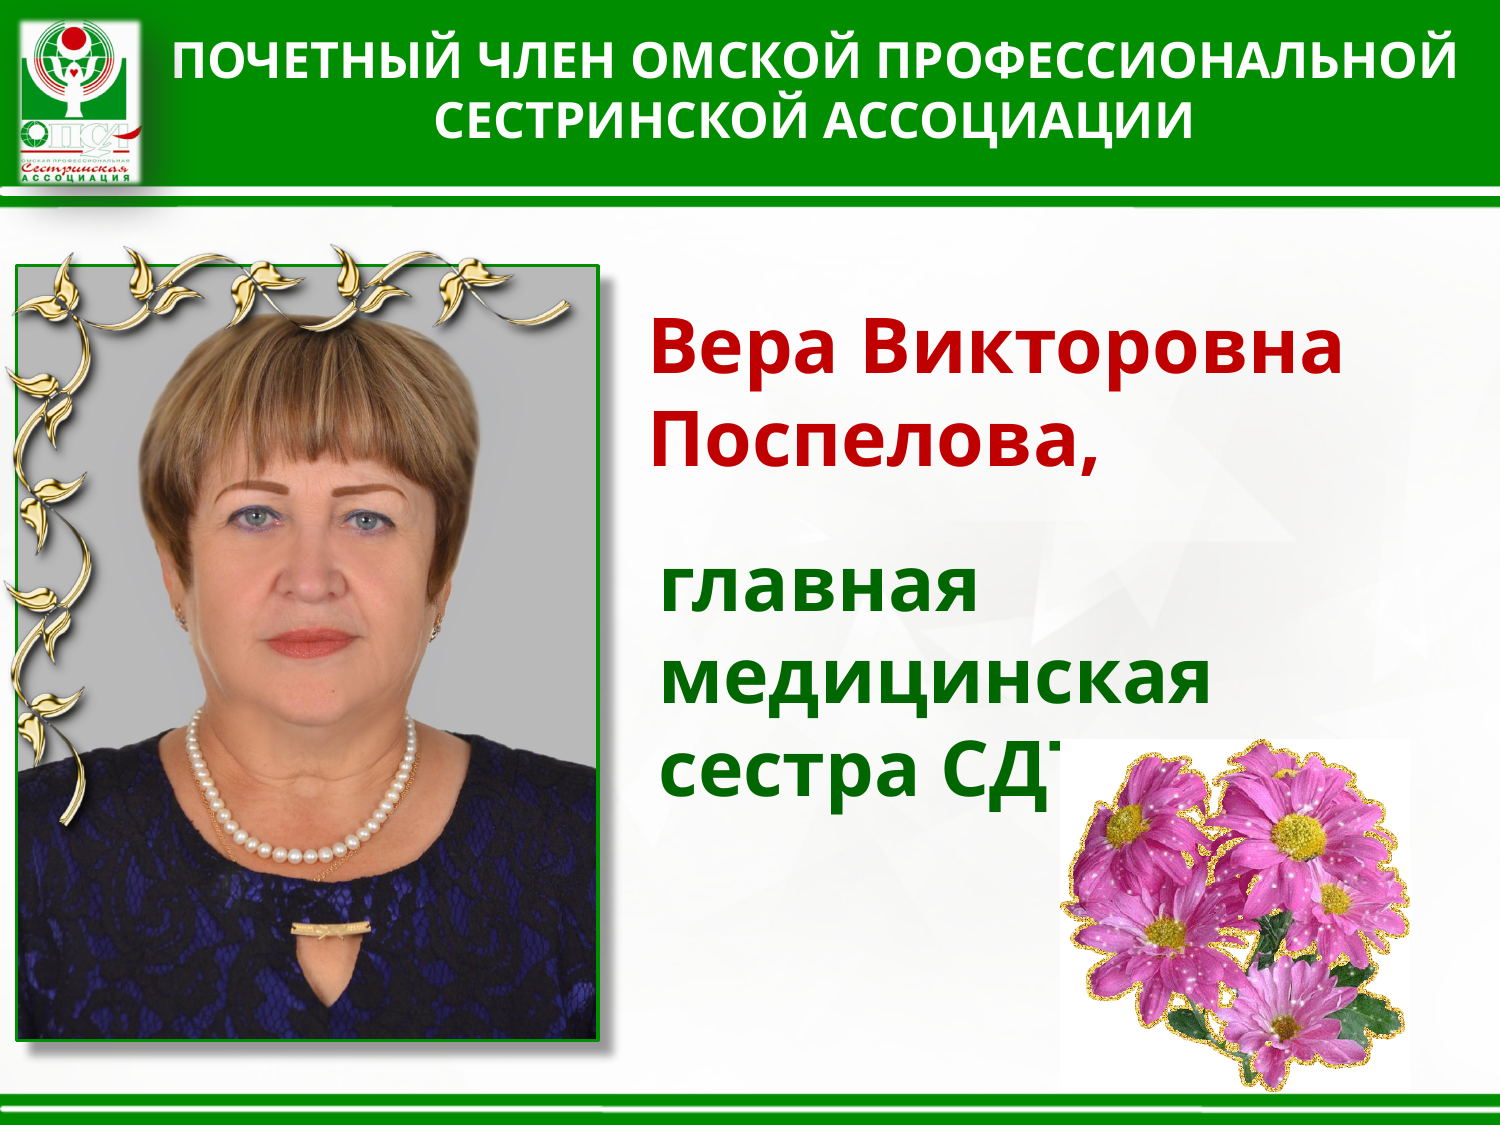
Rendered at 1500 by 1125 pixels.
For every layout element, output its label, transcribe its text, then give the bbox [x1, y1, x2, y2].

text_box главная медицинская сестра СДТКБ [643, 527, 1436, 820]
text_box Вера Викторовна Поспелова, [632, 289, 1483, 490]
text_box ПОЧЕТНЫЙ ЧЛЕН ОМСКОЙ ПРОФЕССИОНАЛЬНОЙ СЕСТРИНСКОЙ АССОЦИАЦИИ [173, 21, 1494, 156]
picture [0, 196, 1500, 1125]
picture [0, 0, 1500, 188]
